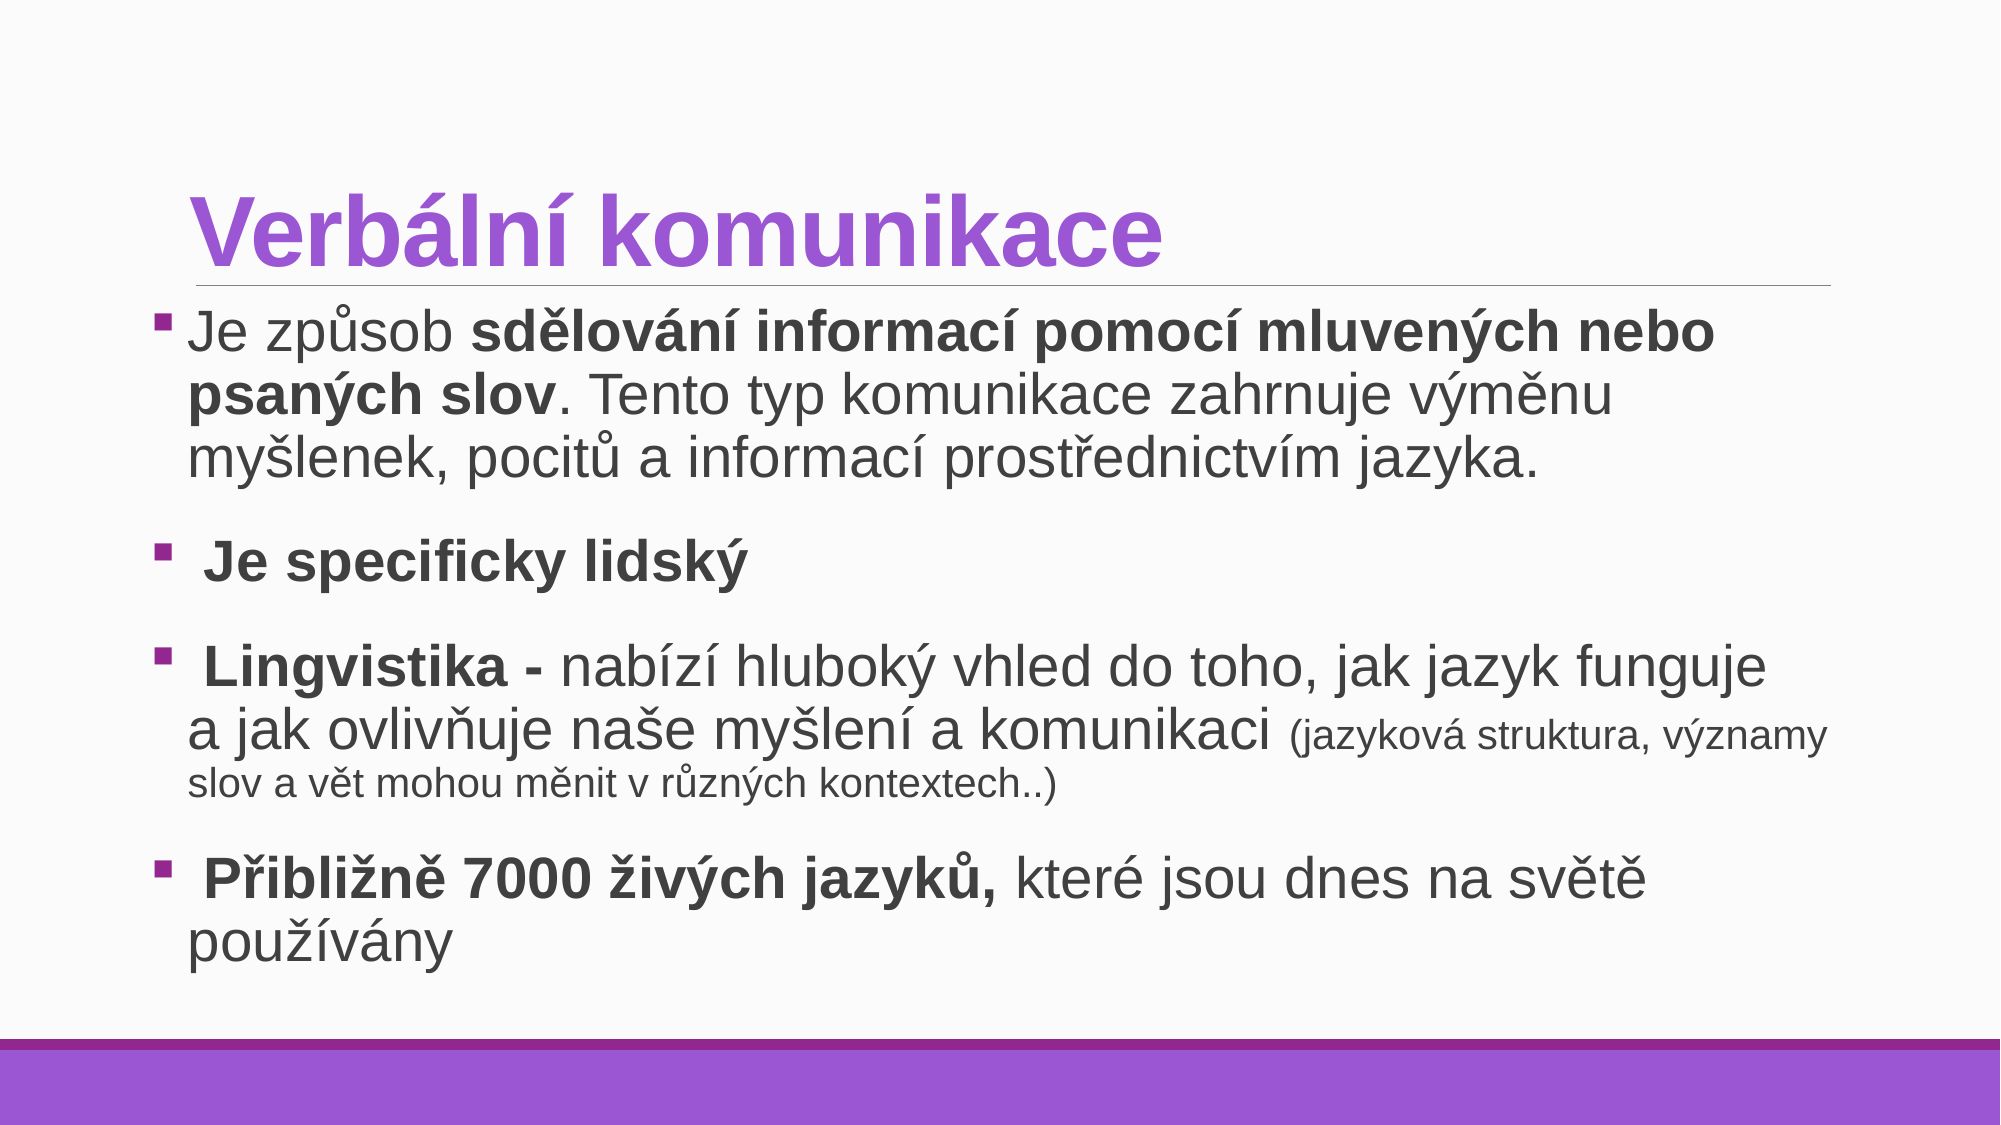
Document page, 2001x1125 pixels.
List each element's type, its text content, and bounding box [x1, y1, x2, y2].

title Verbální komunikace [174, 55, 1825, 293]
list Je způsob sdělování informací pomocí mluvených nebo psaných slov. Tento typ komunikace zahrnuje výměnu myšlenek, pocitů a informací prostřednictvím jazyka. Je specificky lidský Lingvistika - nabízí hluboký vhled do toho, jak jazyk funguje a jak ovlivňuje naše myšlení a komunikaci (jazyková struktura, významy slov a vět mohou měnit v různých kontextech..) Přibližně 7000 živých jazyků, které jsou dnes na světě používány [149, 293, 1850, 1069]
